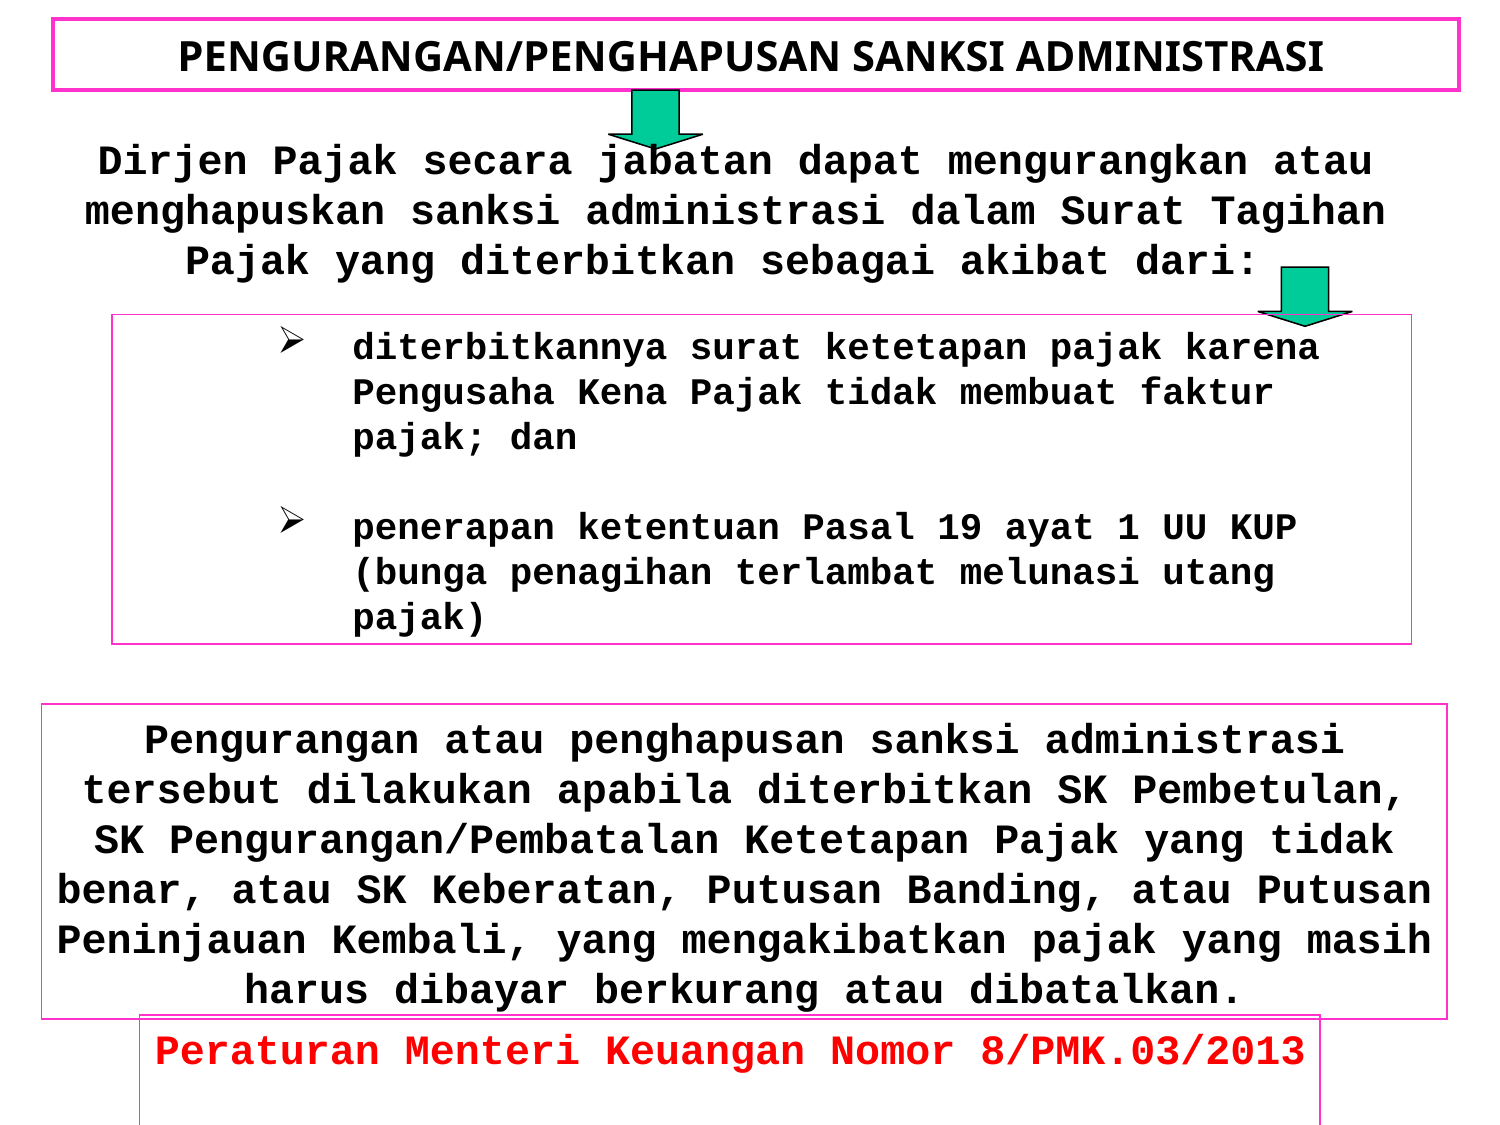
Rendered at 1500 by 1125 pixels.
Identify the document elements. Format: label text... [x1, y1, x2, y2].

text_box diterbitkannya surat ketetapan pajak karena Pengusaha Kena Pajak tidak membuat faktur pajak; dan penerapan ketentuan Pasal 19 ayat 1 UU KUP (bunga penagihan terlambat melunasi utang pajak) [112, 314, 1412, 645]
text_box [1257, 267, 1353, 314]
text_box Peraturan Menteri Keuangan Nomor 8/PMK.03/2013 [139, 1020, 1320, 1125]
title PENGURANGAN/PENGHAPUSAN SANKSI ADMINISTRASI [52, 18, 1460, 91]
text_box Pengurangan atau penghapusan sanksi administrasi tersebut dilakukan apabila diterbitkan SK Pembetulan, SK Pengurangan/Pembatalan Ketetapan Pajak yang tidak benar, atau SK Keberatan, Putusan Banding, atau Putusan Peninjauan Kembali, yang mengakibatkan pajak yang masih harus dibayar berkurang atau dibatalkan. [41, 704, 1447, 1020]
text_box Dirjen Pajak secara jabatan dapat mengurangkan atau menghapuskan sanksi administrasi dalam Surat Tagihan Pajak yang diterbitkan sebagai akibat dari: [29, 125, 1441, 291]
text_box [631, 90, 680, 125]
